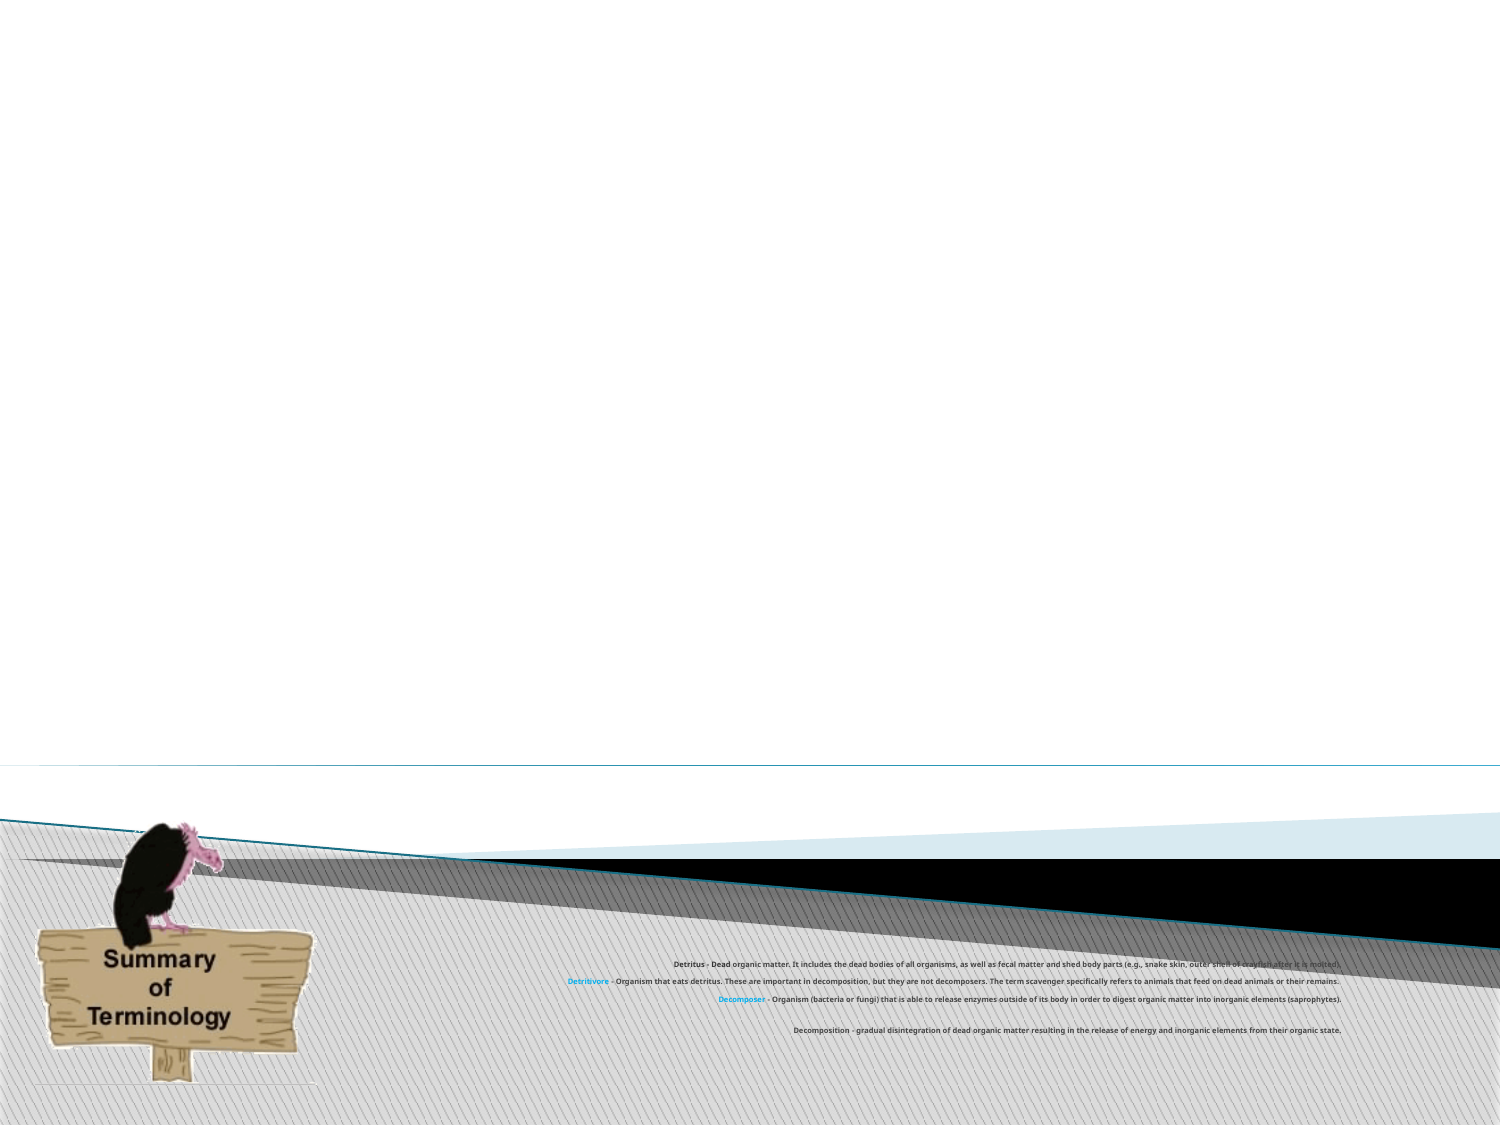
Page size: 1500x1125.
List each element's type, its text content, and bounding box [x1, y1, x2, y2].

picture [1357, 939, 1500, 989]
picture [5, 820, 317, 1085]
title Detritus - Dead organic matter. It includes the dead bodies of all organisms, as well as fecal matter and shed body parts (e.g., snake skin, outer shell of crayfish after it is molted). Detritivore - Organism that eats detritus. These are important in decomposition, but they are not decomposers. The term scavenger specifically refers to animals that feed on dead animals or their remains. Decomposer - Organism (bacteria or fungi) that is able to release enzymes outside of its body in order to digest organic matter into inorganic elements (saprophytes). Decomposition - gradual disintegration of dead organic matter resulting in the release of energy and inorganic elements from their organic state. [82, 785, 1357, 1086]
